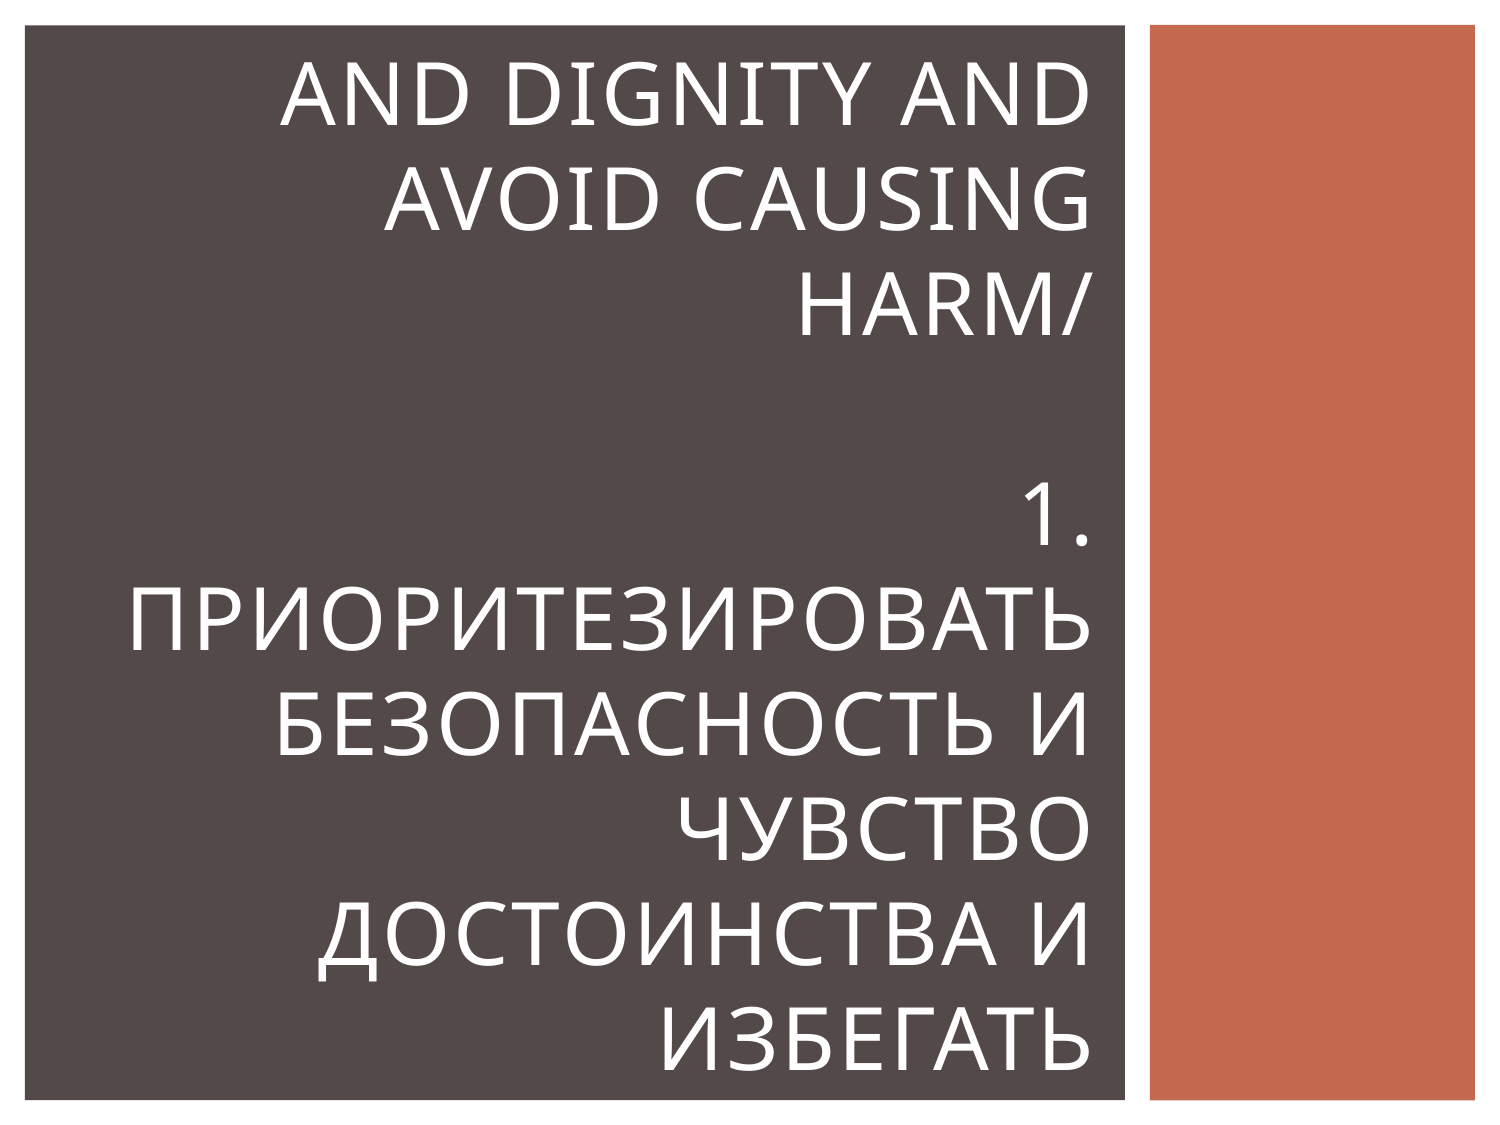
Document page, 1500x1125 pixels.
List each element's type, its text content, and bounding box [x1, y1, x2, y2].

title 1. Prioritize safety and dignity and avoid causing harm/ 1. Приоритезировать безопасность и чувство достоинства и избегать нанесения вреда [75, 412, 1113, 713]
